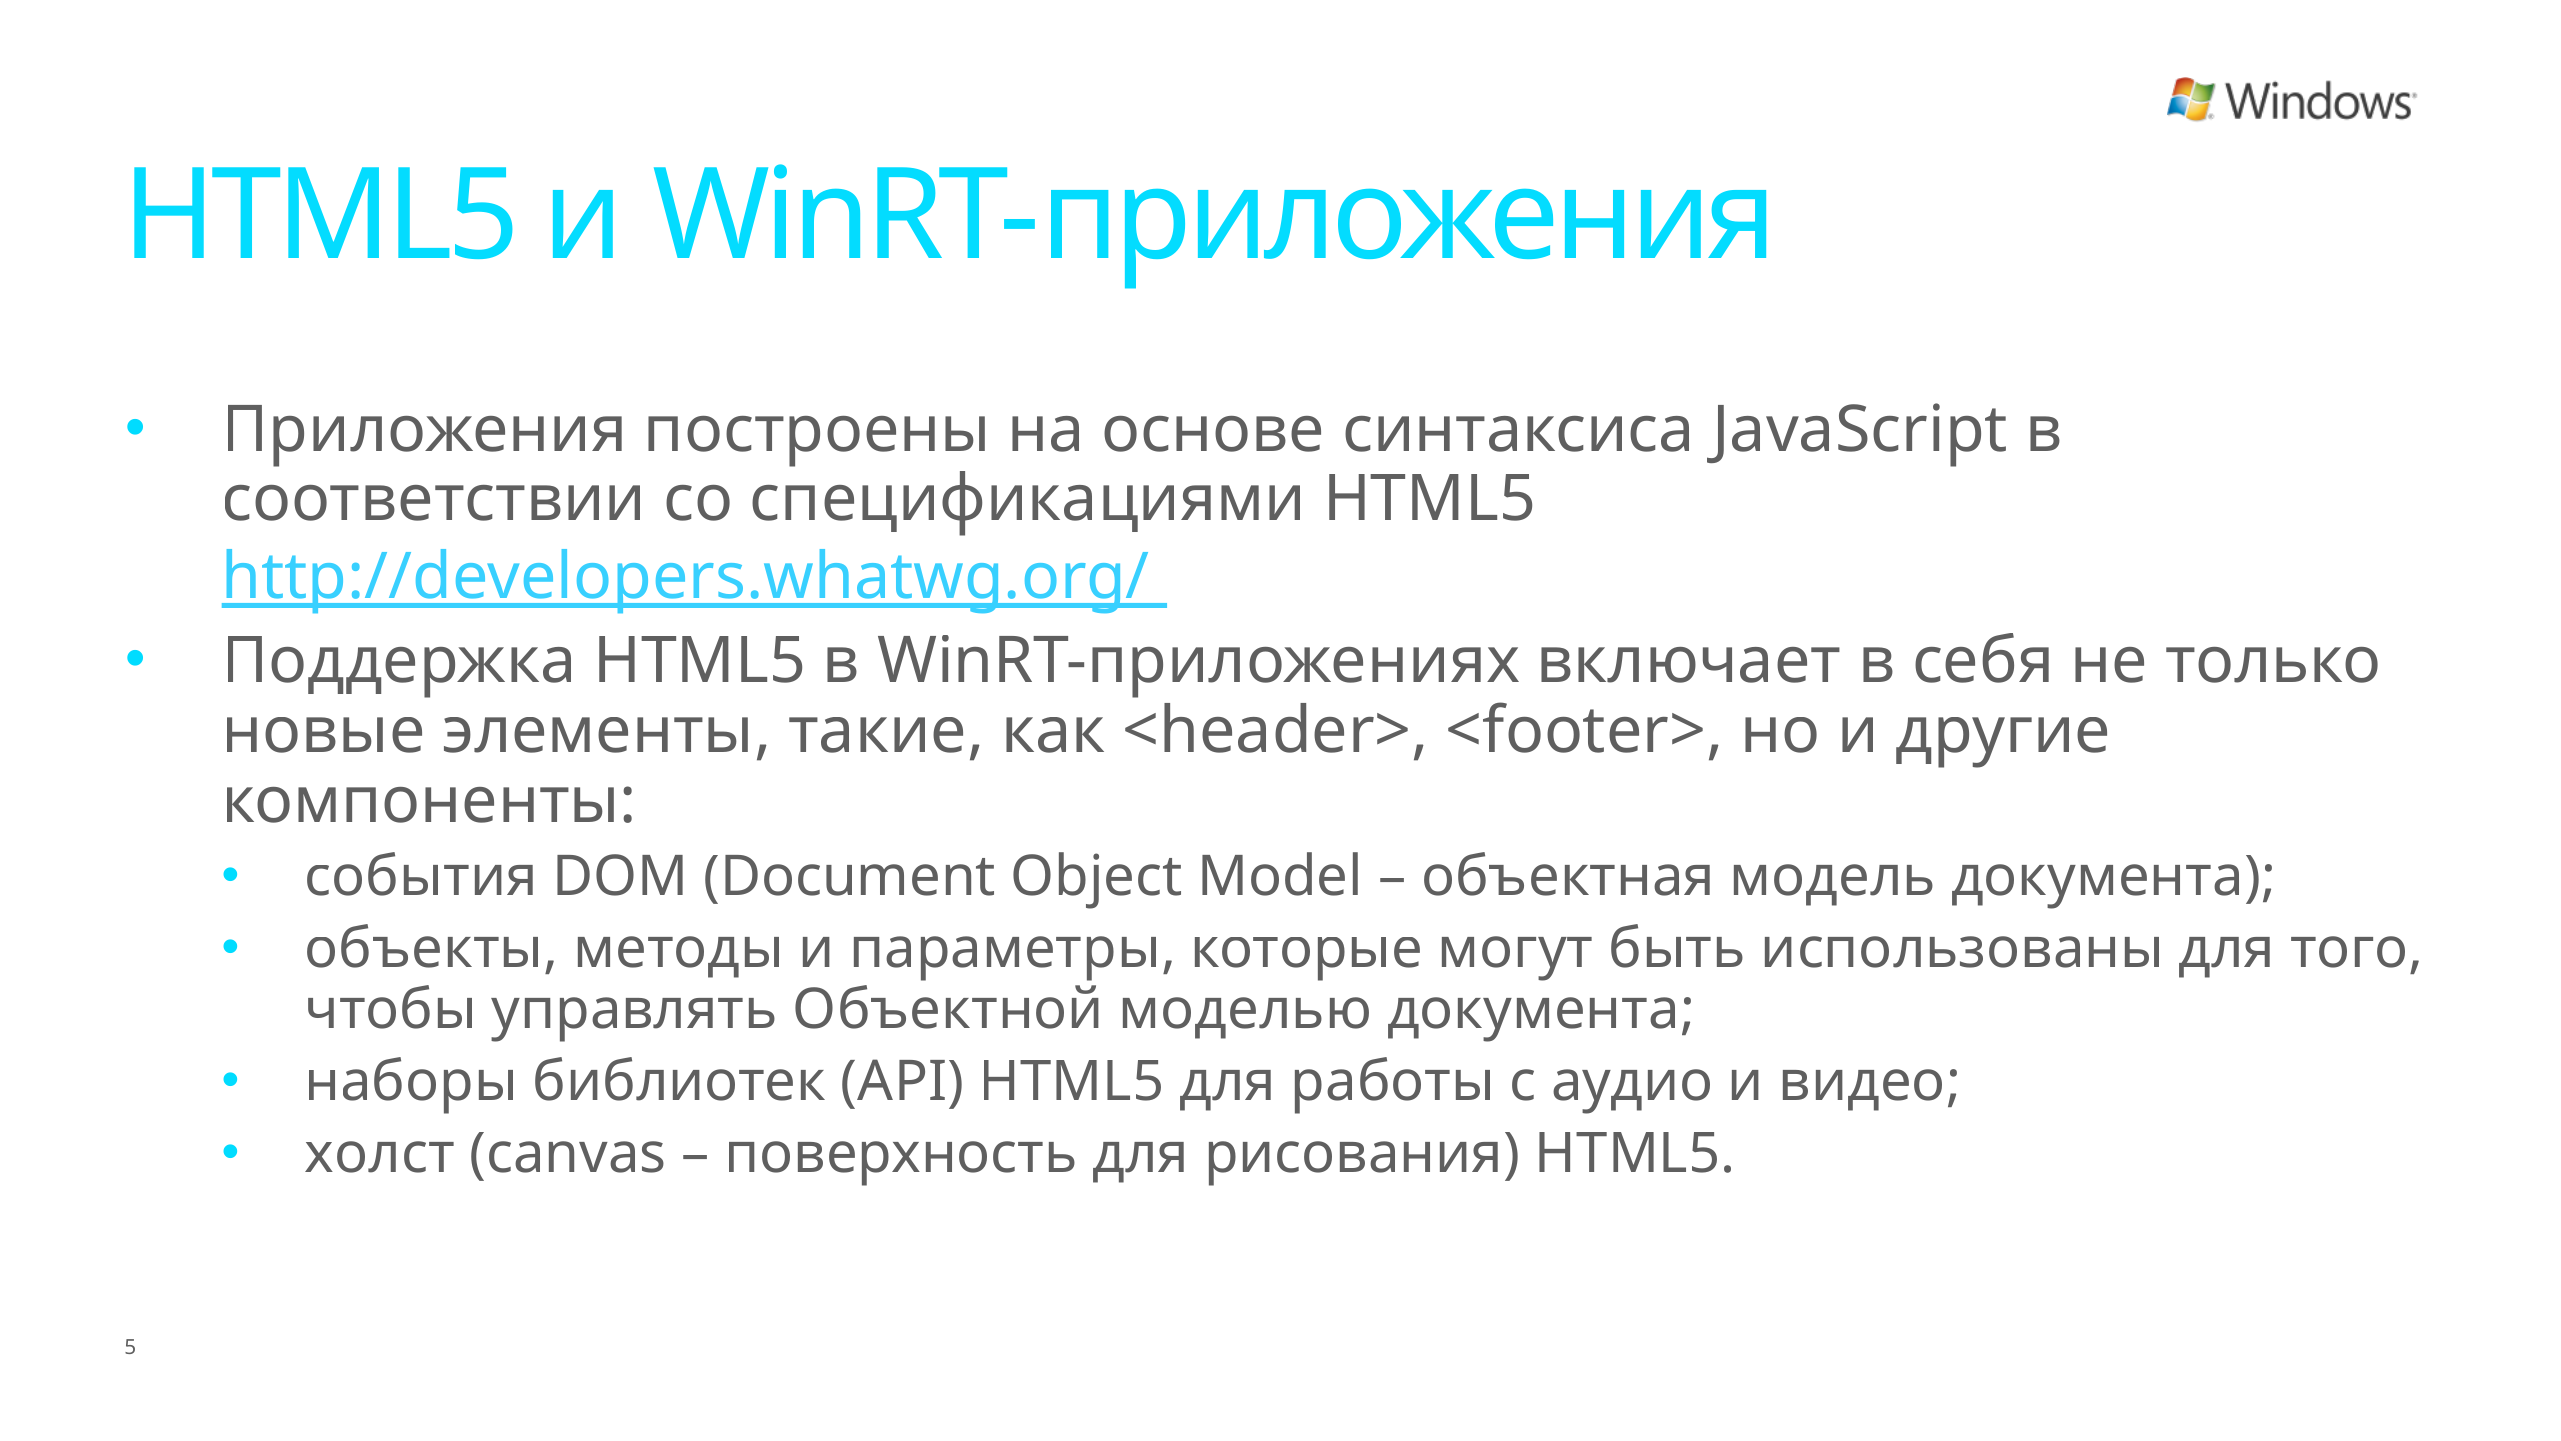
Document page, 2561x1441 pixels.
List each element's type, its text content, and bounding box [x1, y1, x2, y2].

title HTML5 и WinRT-приложения [122, 48, 2465, 286]
list Приложения построены на основе синтаксиса JavaScript в соответствии со спецификациями HTML5 http://developers.whatwg.org/ Поддержка HTML5 в WinRT-приложениях включает в себя не только новые элементы, такие, как <header>, <footer>, но и другие компоненты: события DOM (Document Object Model – объектная модель документа); объекты, методы и параметры, которые могут быть использованы для того, чтобы управлять Объектной моделью документа; наборы библиотек (API) HTML5 для работы с аудио и видео; холст (canvas – поверхность для рисования) HTML5. [125, 395, 2468, 1055]
